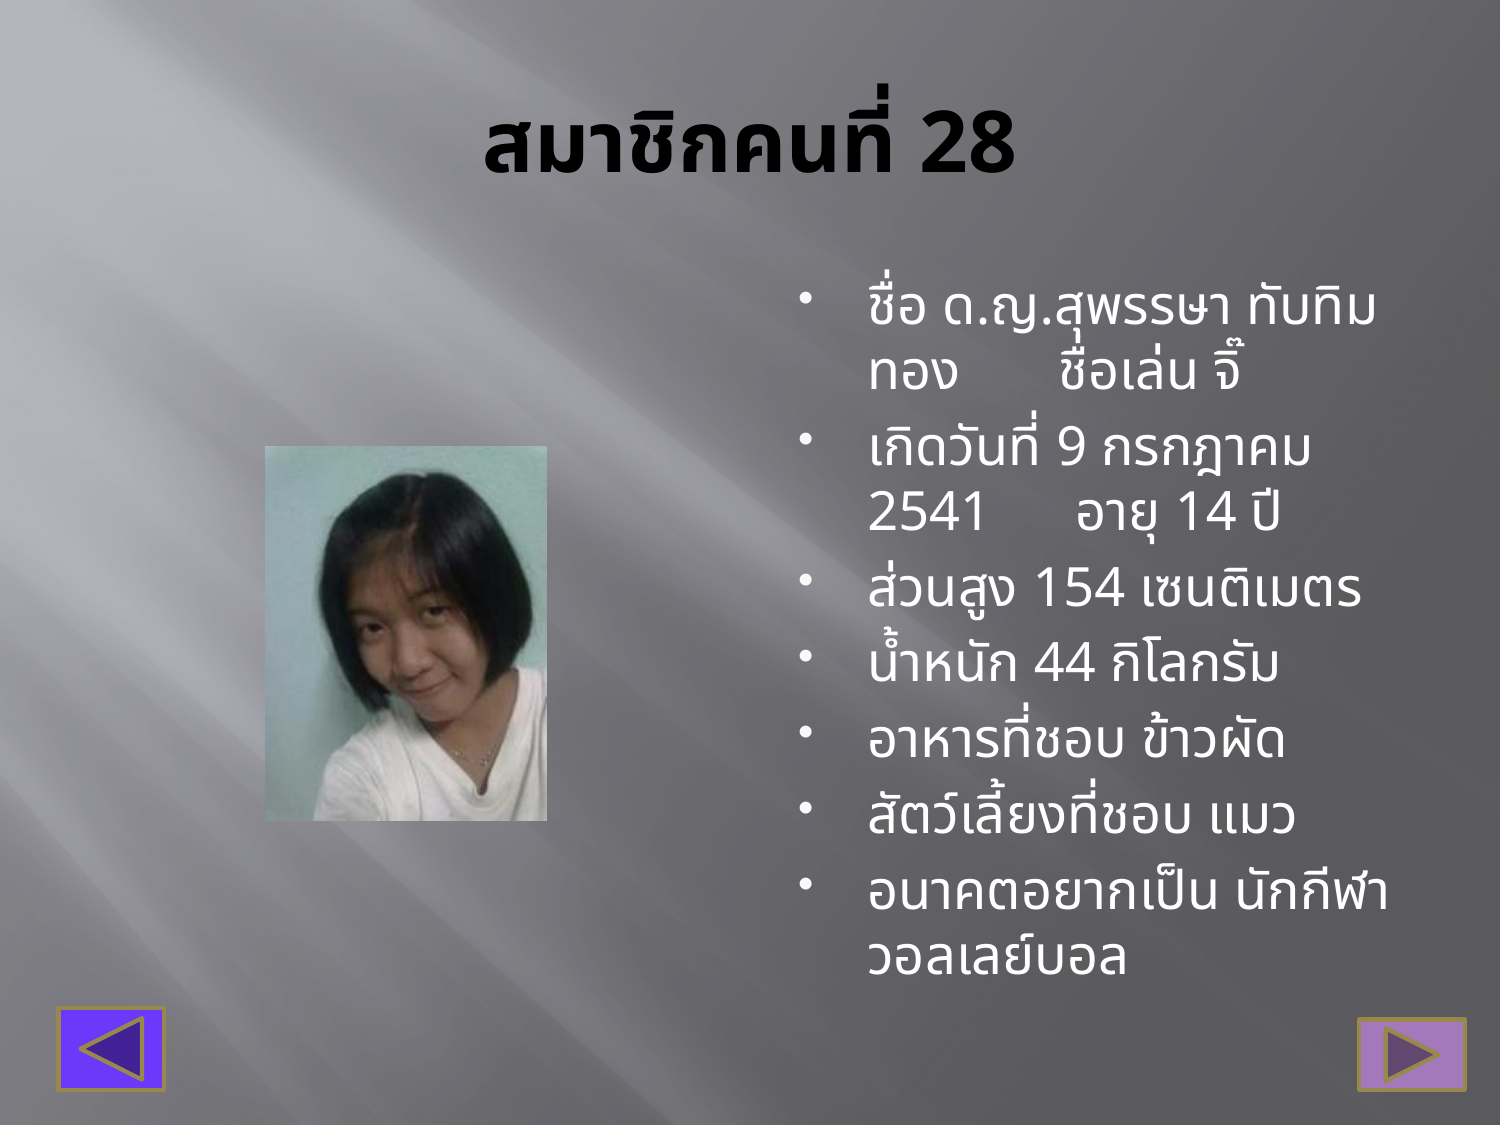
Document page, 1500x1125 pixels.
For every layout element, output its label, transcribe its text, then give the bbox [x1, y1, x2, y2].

title สมาชิกคนที่ 28 [75, 45, 1425, 233]
text_box [56, 1006, 166, 1092]
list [265, 446, 548, 821]
text_box [1357, 1017, 1467, 1092]
list ชื่อ ด.ญ.สุพรรษา ทับทิมทอง ชื่อเล่น จิ๊ เกิดวันที่ 9 กรกฎาคม 2541 อายุ 14 ปี ส่วนสูง 154 เซนติเมตร น้ำหนัก 44 กิโลกรัม อาหารที่ชอบ ข้าวผัด สัตว์เลี้ยงที่ชอบ แมว อนาคตอยากเป็น นักกีฬาวอลเลย์บอล [762, 262, 1425, 1005]
